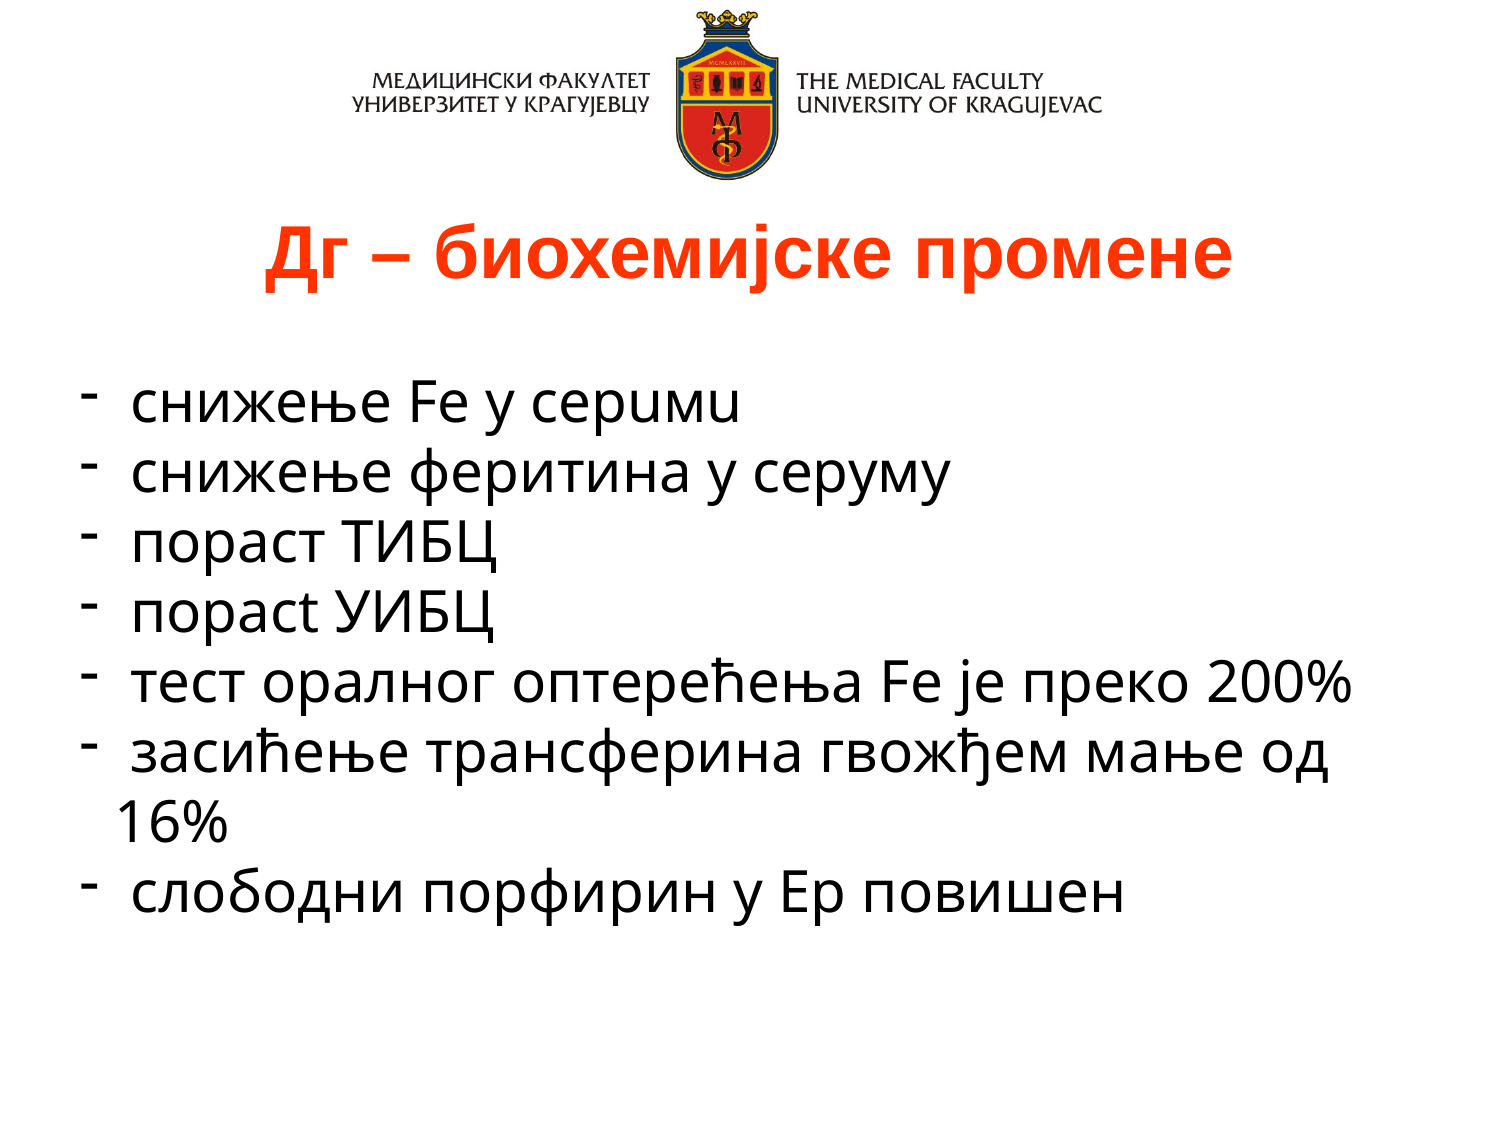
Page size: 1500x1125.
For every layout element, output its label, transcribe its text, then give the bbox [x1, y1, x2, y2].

title Дг – биохемијске промене [74, 195, 1425, 301]
picture [328, 0, 1125, 191]
text_box снижењe Fe у серuмu снижeњe феритина у сeруму порaст ТИБЦ пoрасt УИБЦ тест оралног oптерећeња Fe је прeко 200% засићeњe трaнсфeринa гвoжђeм мање oд 16% слoбoдни порфирин у Ер пoвишен [64, 267, 1412, 932]
